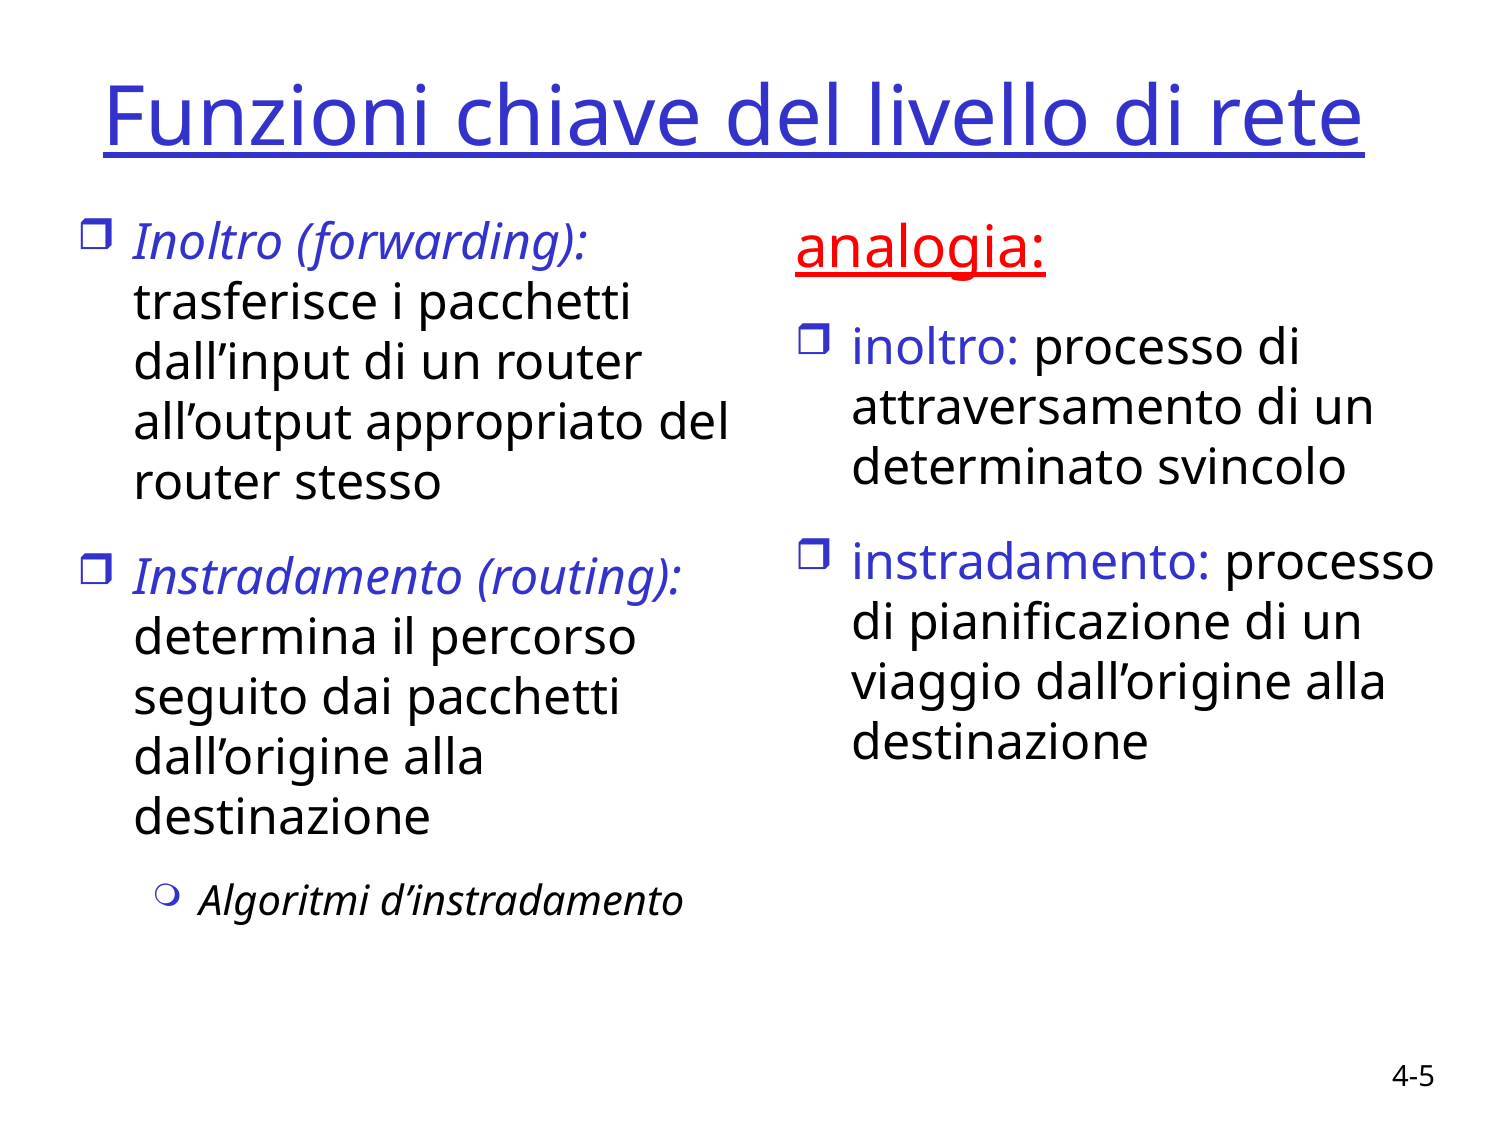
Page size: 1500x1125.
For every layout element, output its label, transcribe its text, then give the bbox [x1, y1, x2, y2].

slide_number 4-5 [1338, 1049, 1451, 1125]
text_box analogia: inoltro: processo di attraversamento di un determinato svincolo instradamento: processo di pianificazione di un viaggio dall’origine alla destinazione [780, 202, 1469, 1019]
title Funzioni chiave del livello di rete [87, 41, 1447, 184]
list Inoltro (forwarding): trasferisce i pacchetti dall’input di un router all’output appropriato del router stesso Instradamento (routing): determina il percorso seguito dai pacchetti dall’origine alla destinazione Algoritmi d’instradamento [61, 201, 767, 1030]
